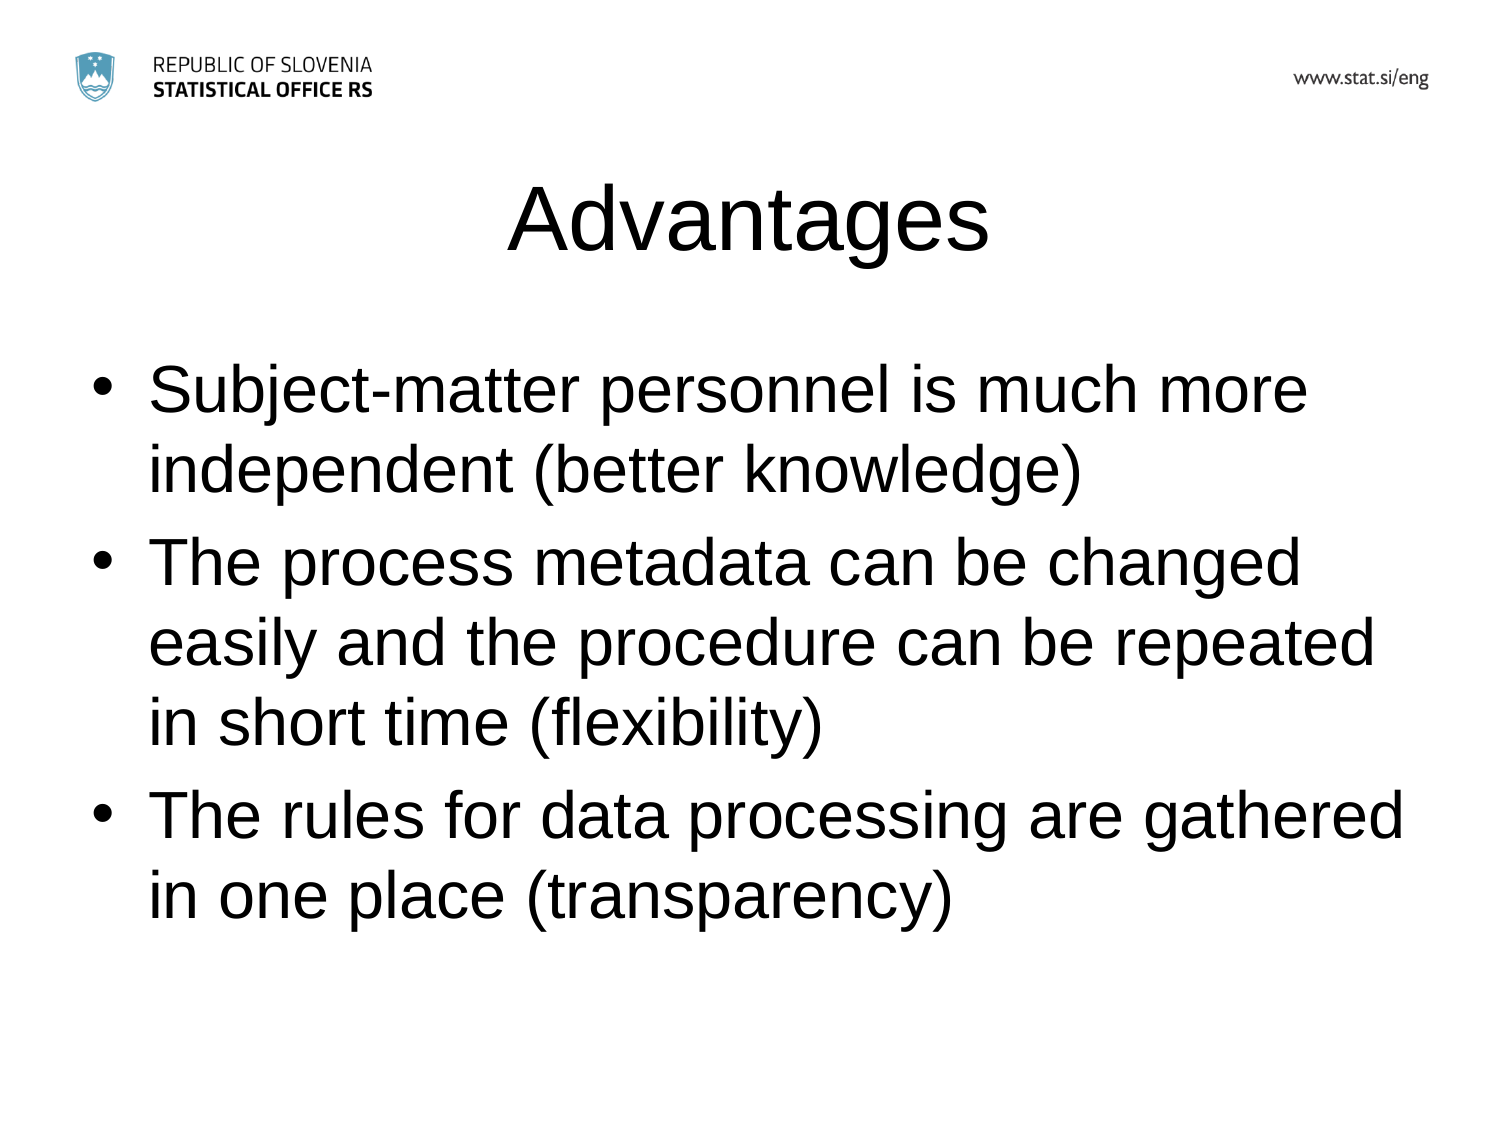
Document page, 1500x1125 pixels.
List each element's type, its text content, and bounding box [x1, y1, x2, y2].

picture [1293, 62, 1436, 92]
picture [75, 52, 372, 102]
title Advantages [75, 113, 1425, 315]
list Subject-matter personnel is much more independent (better knowledge) The process metadata can be changed easily and the procedure can be repeated in short time (flexibility) The rules for data processing are gathered in one place (transparency) [76, 338, 1424, 1000]
